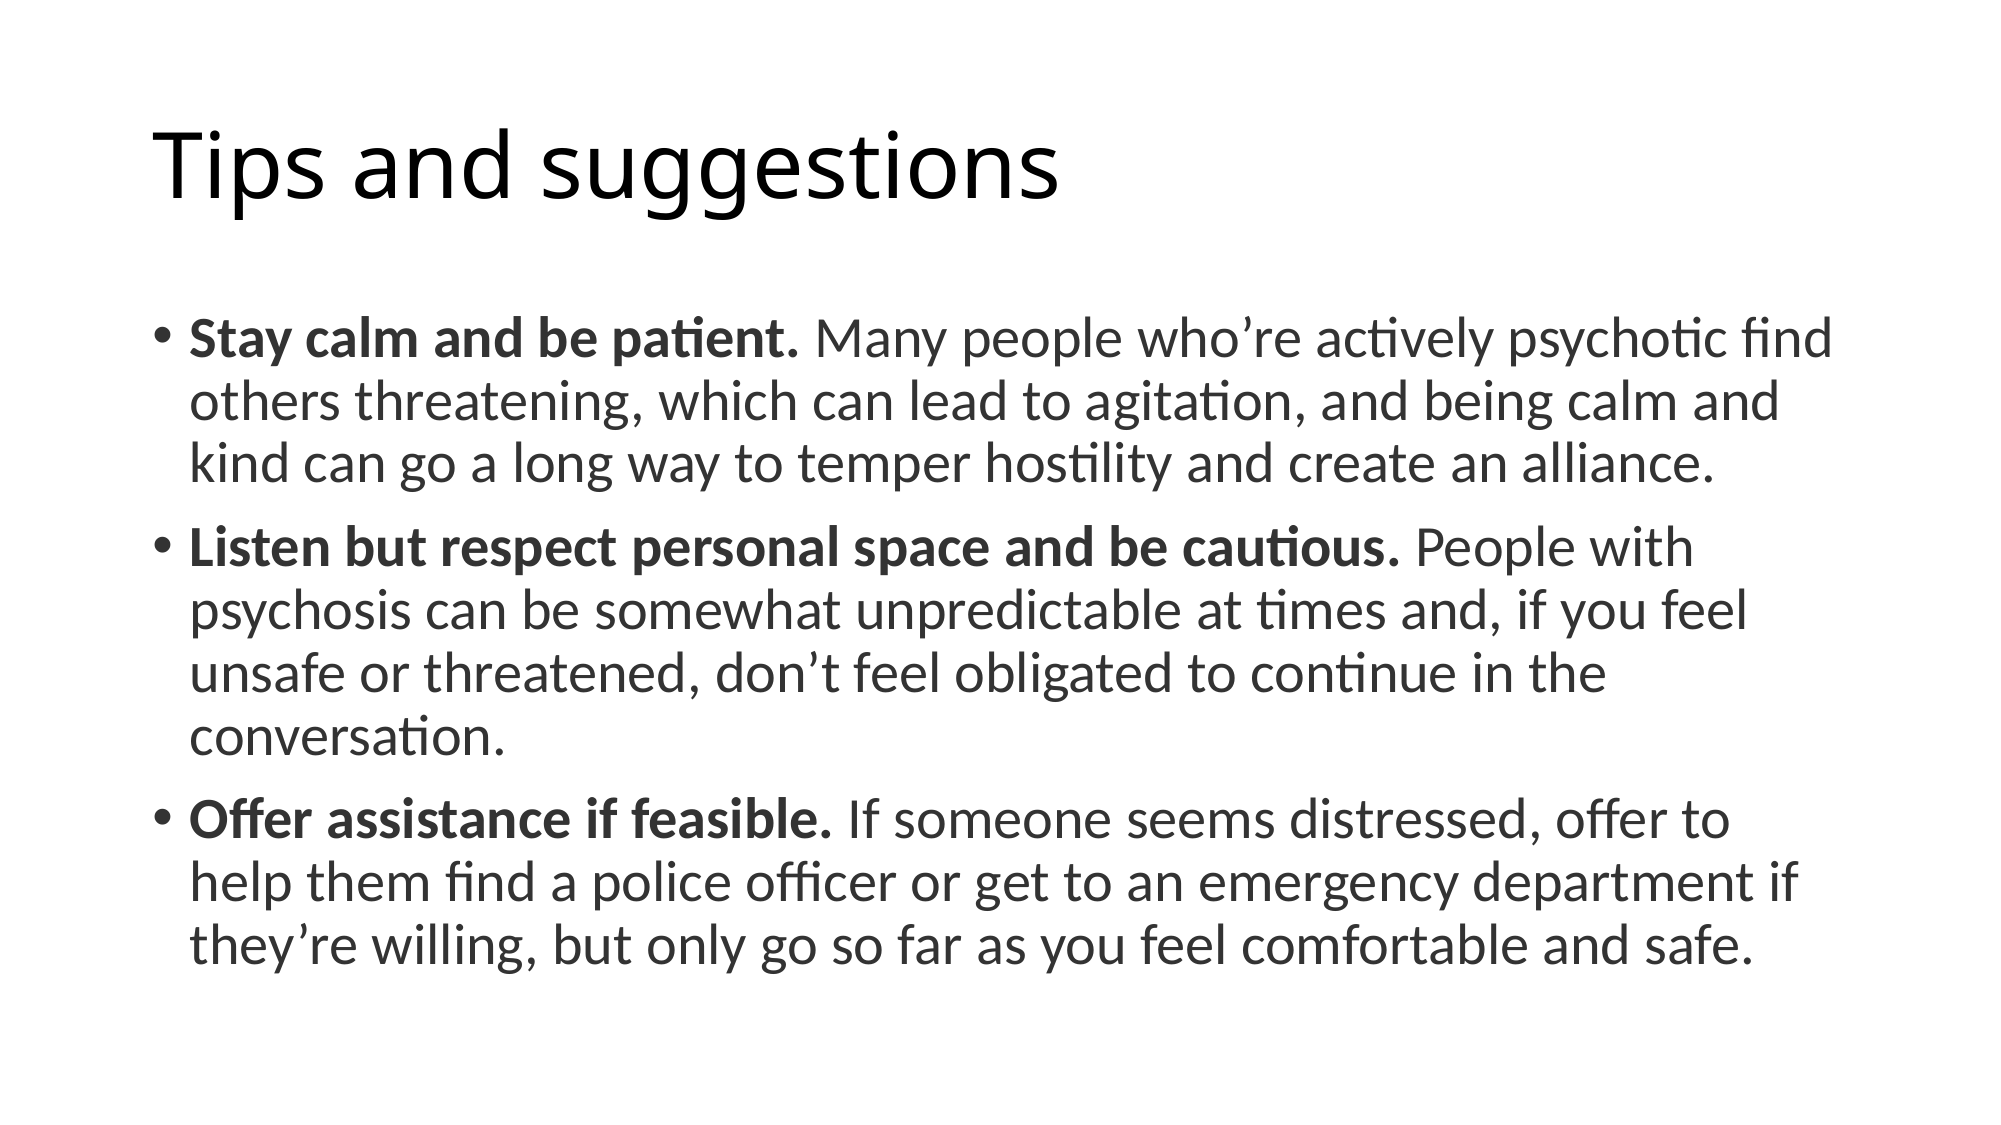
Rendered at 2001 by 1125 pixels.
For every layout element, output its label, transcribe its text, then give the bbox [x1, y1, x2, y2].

title Tips and suggestions [137, 59, 1863, 278]
list Stay calm and be patient. Many people who’re actively psychotic find others threatening, which can lead to agitation, and being calm and kind can go a long way to temper hostility and create an alliance. Listen but respect personal space and be cautious. People with psychosis can be somewhat unpredictable at times and, if you feel unsafe or threatened, don’t feel obligated to continue in the conversation. Offer assistance if feasible. If someone seems distressed, offer to help them find a police officer or get to an emergency department if they’re willing, but only go so far as you feel comfortable and safe. [137, 299, 1863, 1014]
